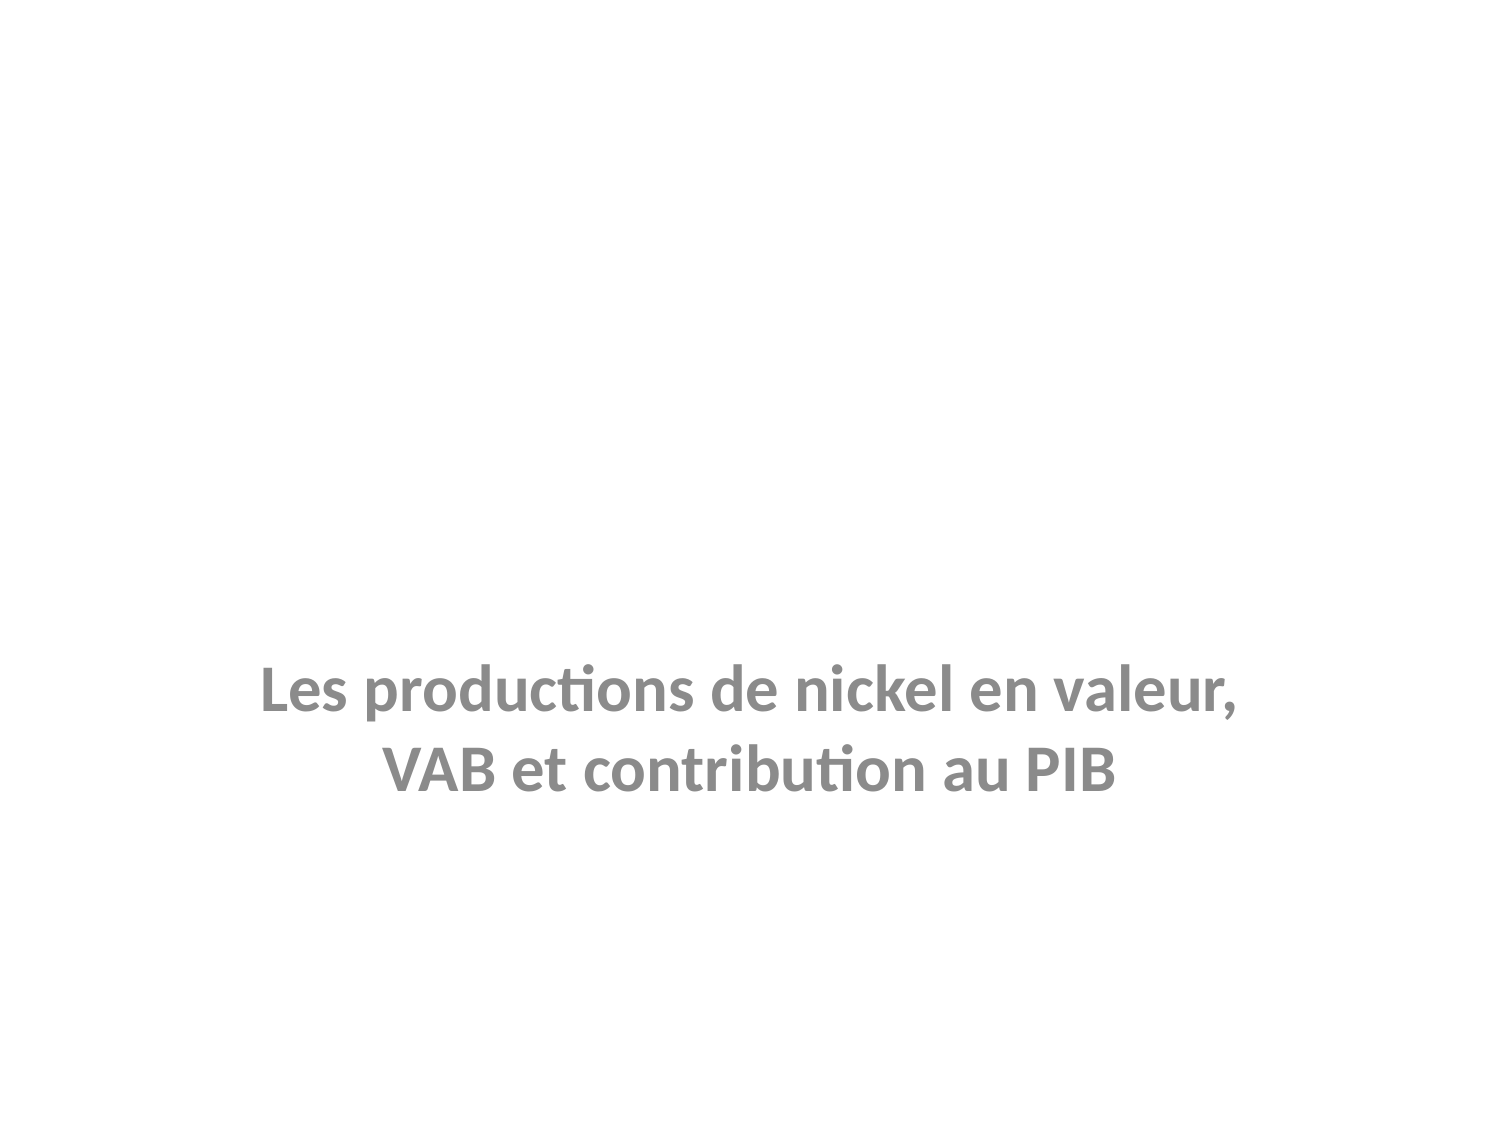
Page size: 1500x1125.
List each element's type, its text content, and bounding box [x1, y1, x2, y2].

subtitle Les productions de nickel en valeur, VAB et contribution au PIB [225, 637, 1275, 925]
